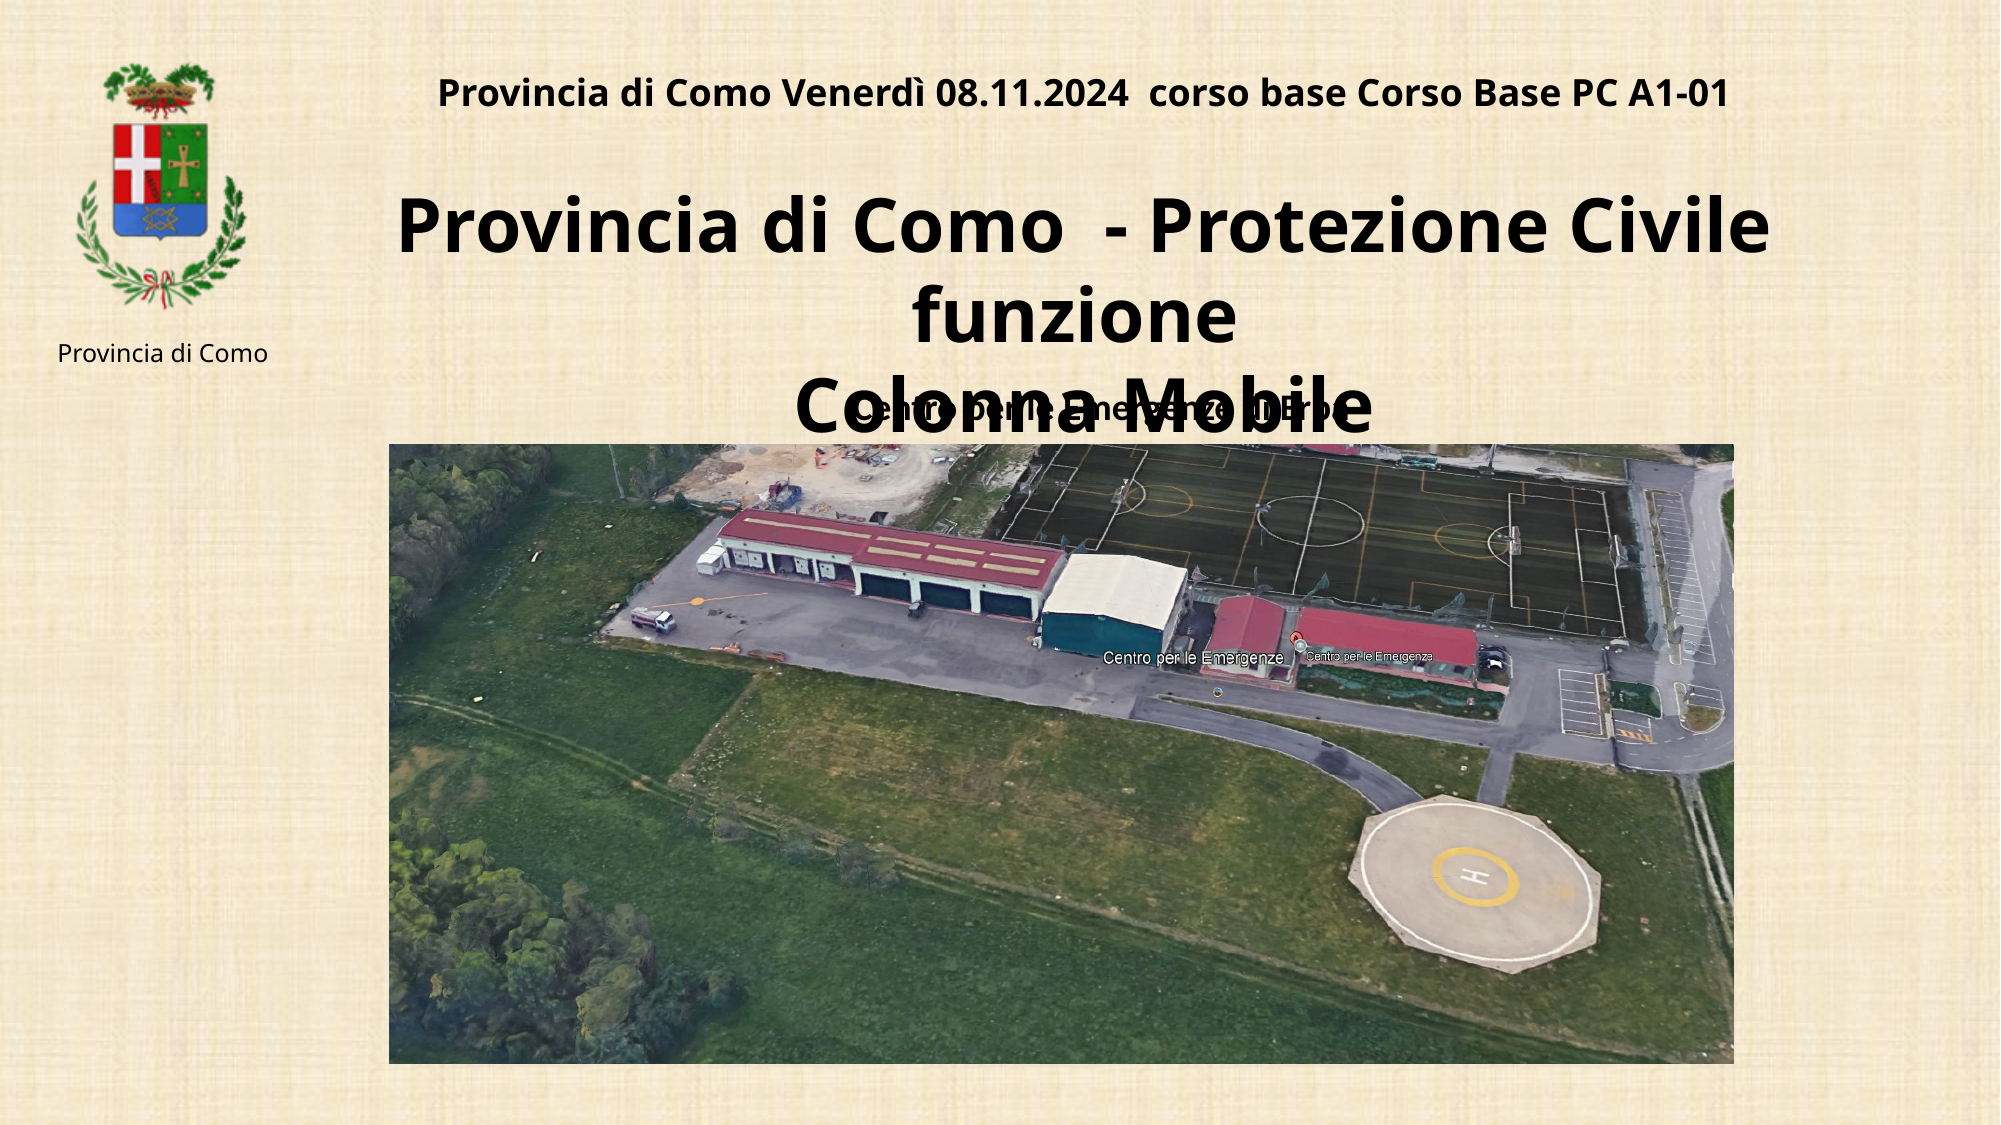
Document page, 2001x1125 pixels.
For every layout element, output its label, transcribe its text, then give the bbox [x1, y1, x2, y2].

text_box Provincia di Como [39, 329, 257, 375]
text_box Provincia di Como - Protezione Civile funzione Colonna Mobile [257, 170, 1913, 456]
text_box Provincia di Como Venerdì 08.11.2024 corso base Corso Base PC A1-01 [413, 61, 1756, 170]
picture [388, 444, 1734, 1064]
text_box Centro per le Emergenze di Erba [287, 375, 1916, 506]
picture [36, 61, 288, 313]
